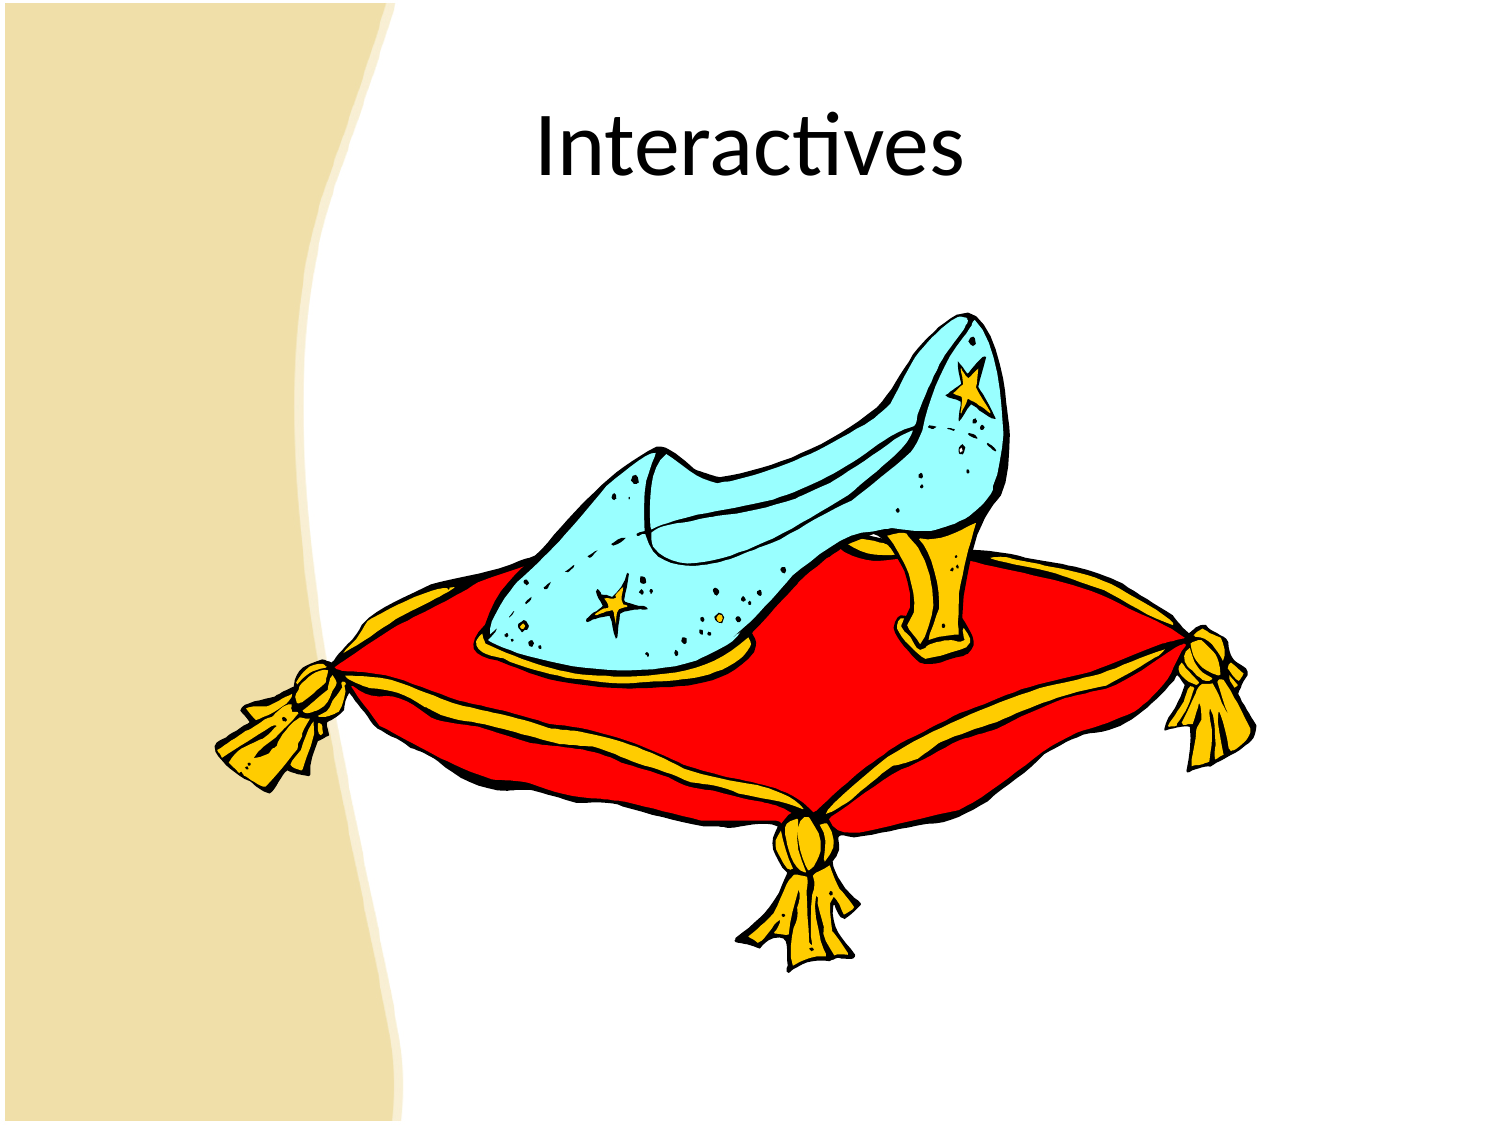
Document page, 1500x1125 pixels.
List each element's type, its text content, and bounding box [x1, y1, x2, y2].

picture [0, 0, 1500, 1125]
title Interactives [74, 44, 1426, 233]
